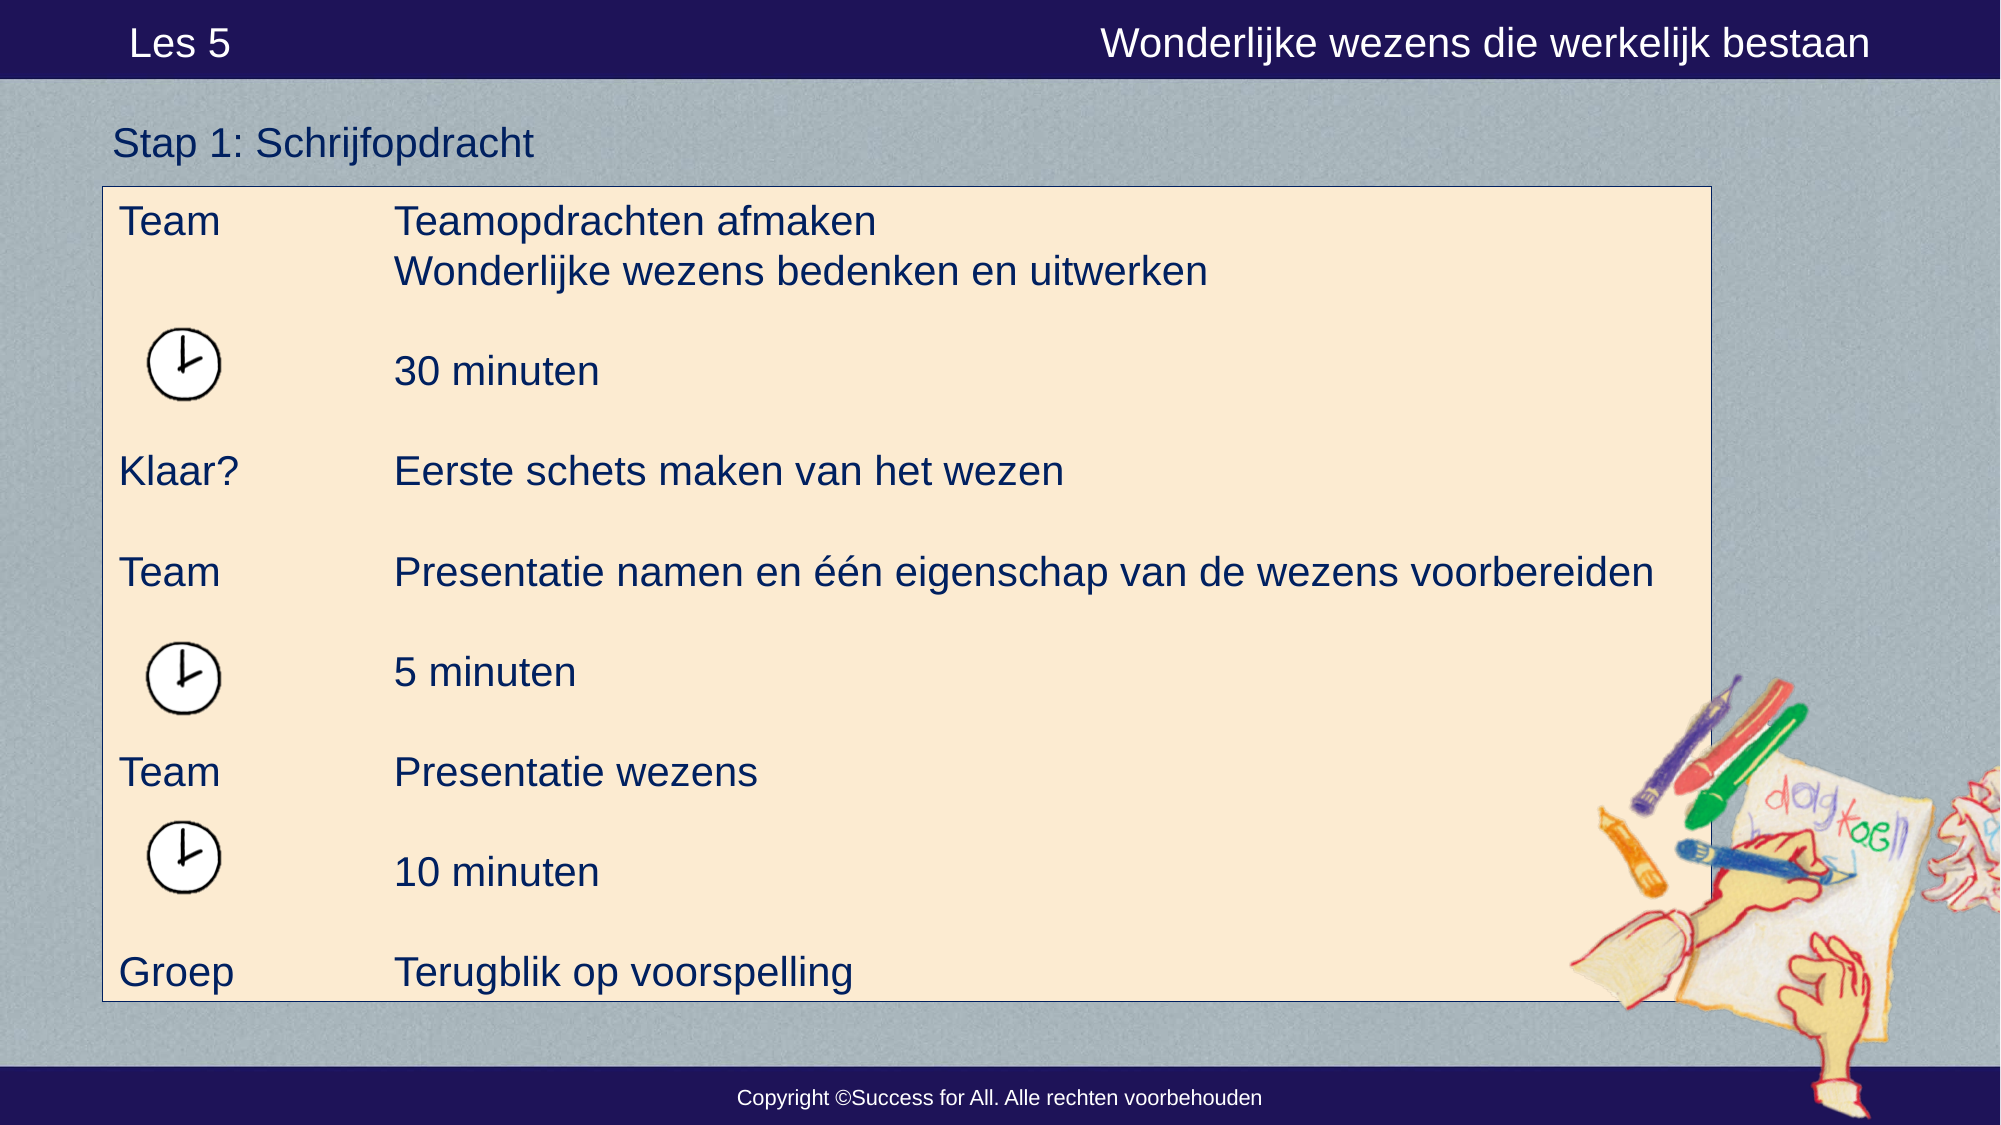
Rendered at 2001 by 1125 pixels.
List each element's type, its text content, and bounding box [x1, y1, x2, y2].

text_box Team Teamopdrachten afmaken Wonderlijke wezens bedenken en uitwerken 30 minuten Klaar? Eerste schets maken van het wezen Team Presentatie namen en één eigenschap van de wezens voorbereiden 5 minuten Team Presentatie wezens 10 minuten Groep Terugblik op voorspelling [102, 186, 1713, 1002]
text_box Copyright ©Success for All. Alle rechten voorbehouden [0, 1076, 1820, 1125]
text_box Stap 1: Schrijfopdracht [97, 108, 890, 174]
text_box Wonderlijke wezens die werkelijk bestaan [999, 8, 1886, 73]
text_box Les 5 [114, 8, 354, 73]
picture [0, 0, 2001, 1125]
